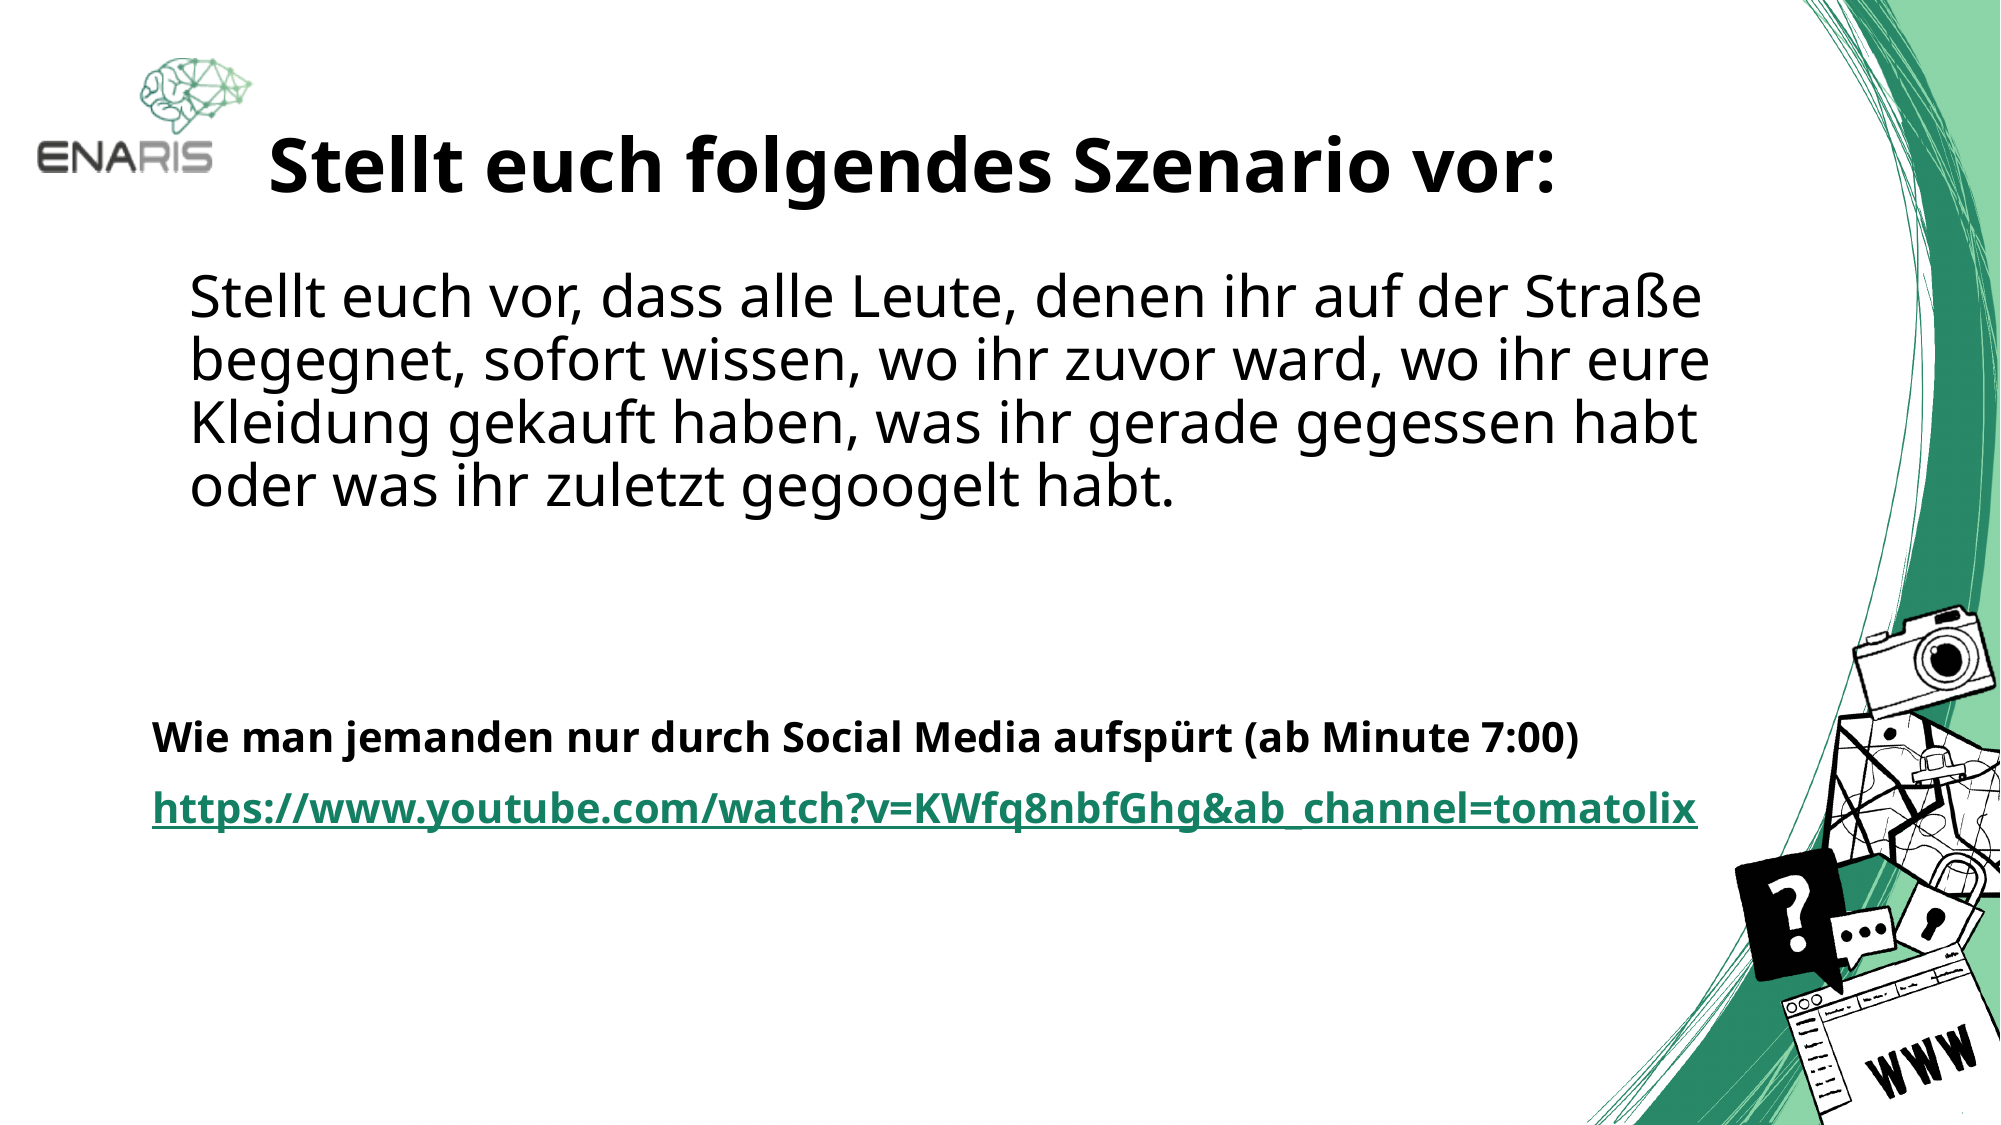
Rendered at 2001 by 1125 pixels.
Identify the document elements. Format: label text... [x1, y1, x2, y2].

title Stellt euch folgendes Szenario vor: [253, 59, 1863, 278]
picture [37, 58, 254, 173]
list Stellt euch vor, dass alle Leute, denen ihr auf der Straße begegnet, sofort wissen, wo ihr zuvor ward, wo ihr eure Kleidung gekauft haben, was ihr gerade gegessen habt oder was ihr zuletzt gegoogelt habt. Wie man jemanden nur durch Social Media aufspürt (ab Minute 7:00) https://www.youtube.com/watch?v=KWfq8nbfGhg&ab_channel=tomatolix [137, 260, 1728, 1074]
picture [408, 0, 2000, 1125]
